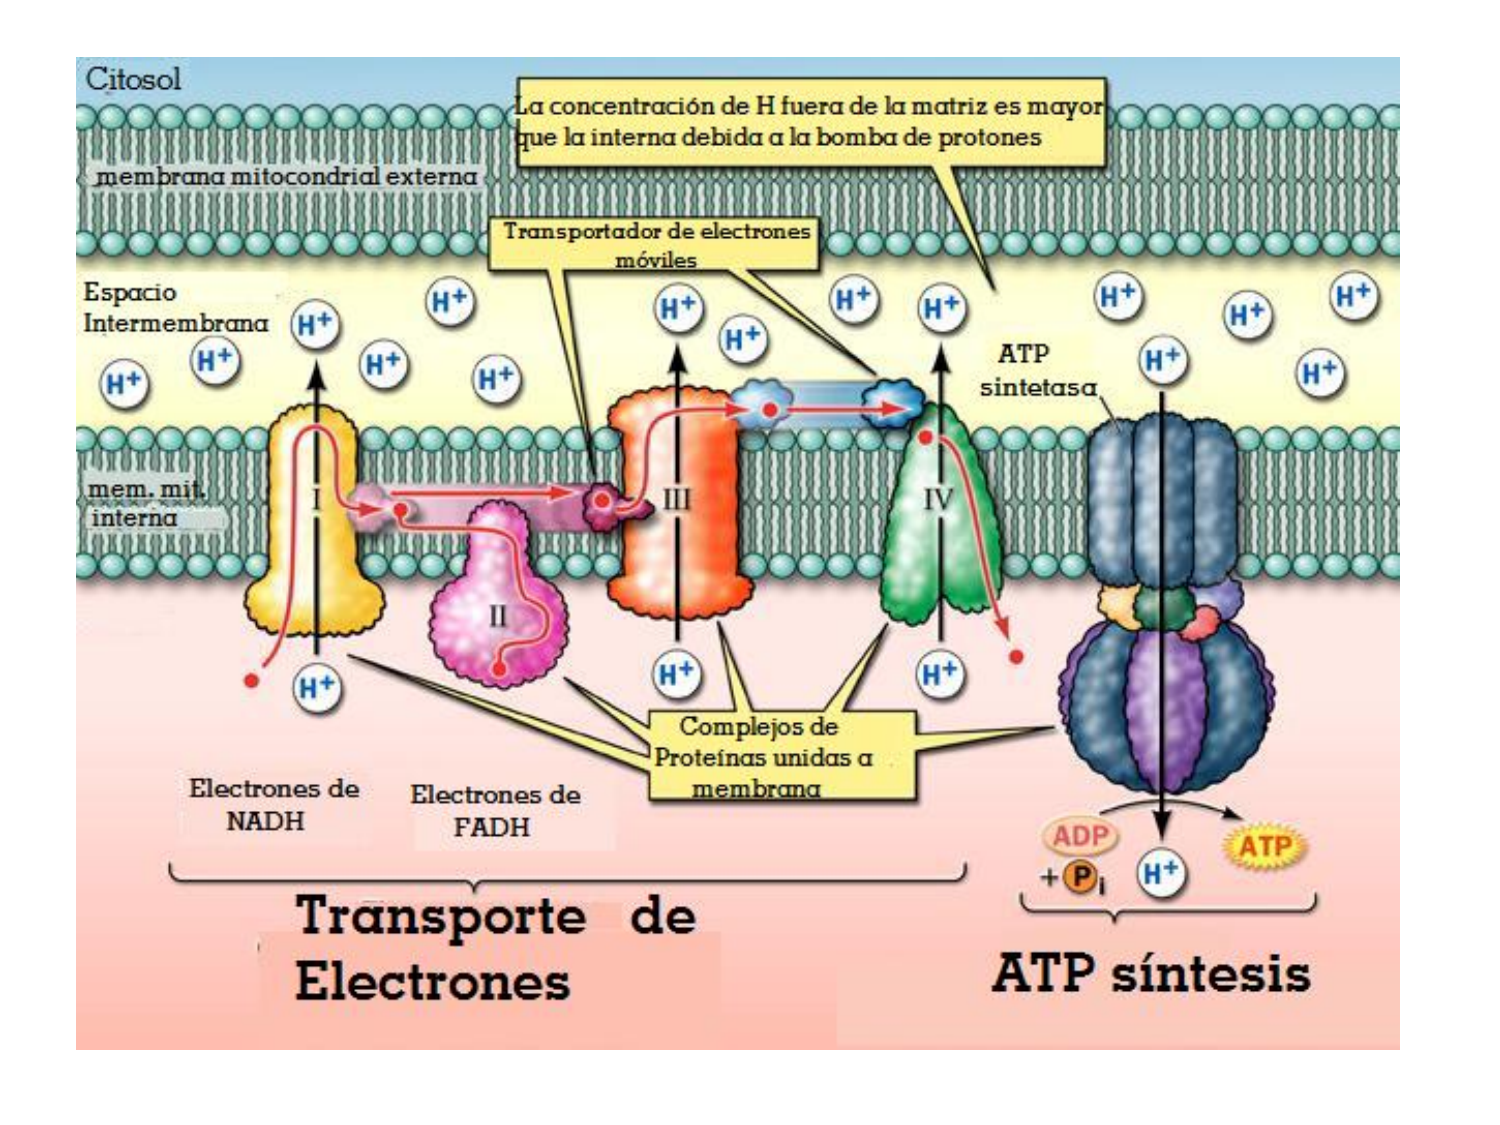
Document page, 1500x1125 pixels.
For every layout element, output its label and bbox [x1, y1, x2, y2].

picture [76, 57, 1400, 1050]
